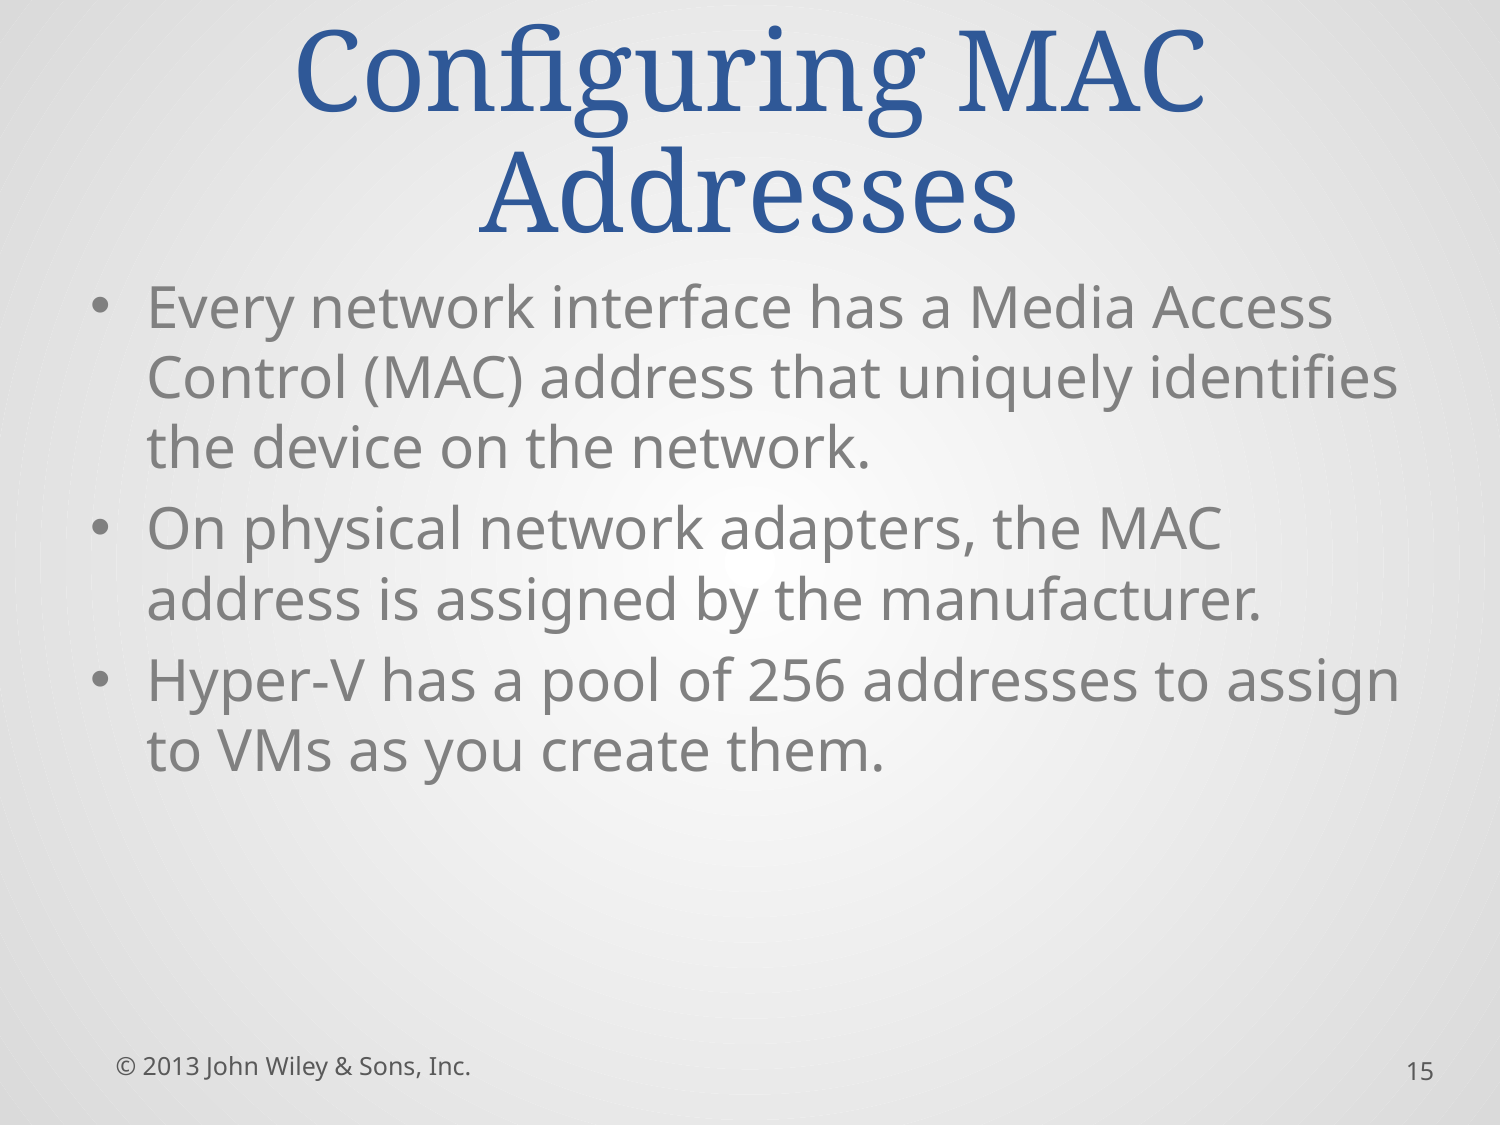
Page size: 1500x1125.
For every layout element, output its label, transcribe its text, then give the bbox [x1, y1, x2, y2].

footer © 2013 John Wiley & Sons, Inc. [108, 1037, 576, 1098]
slide_number 15 [1401, 1042, 1494, 1103]
title Configuring MAC Addresses [75, 0, 1425, 262]
list Every network interface has a Media Access Control (MAC) address that uniquely identifies the device on the network. On physical network adapters, the MAC address is assigned by the manufacturer. Hyper-V has a pool of 256 addresses to assign to VMs as you create them. [75, 262, 1425, 1005]
